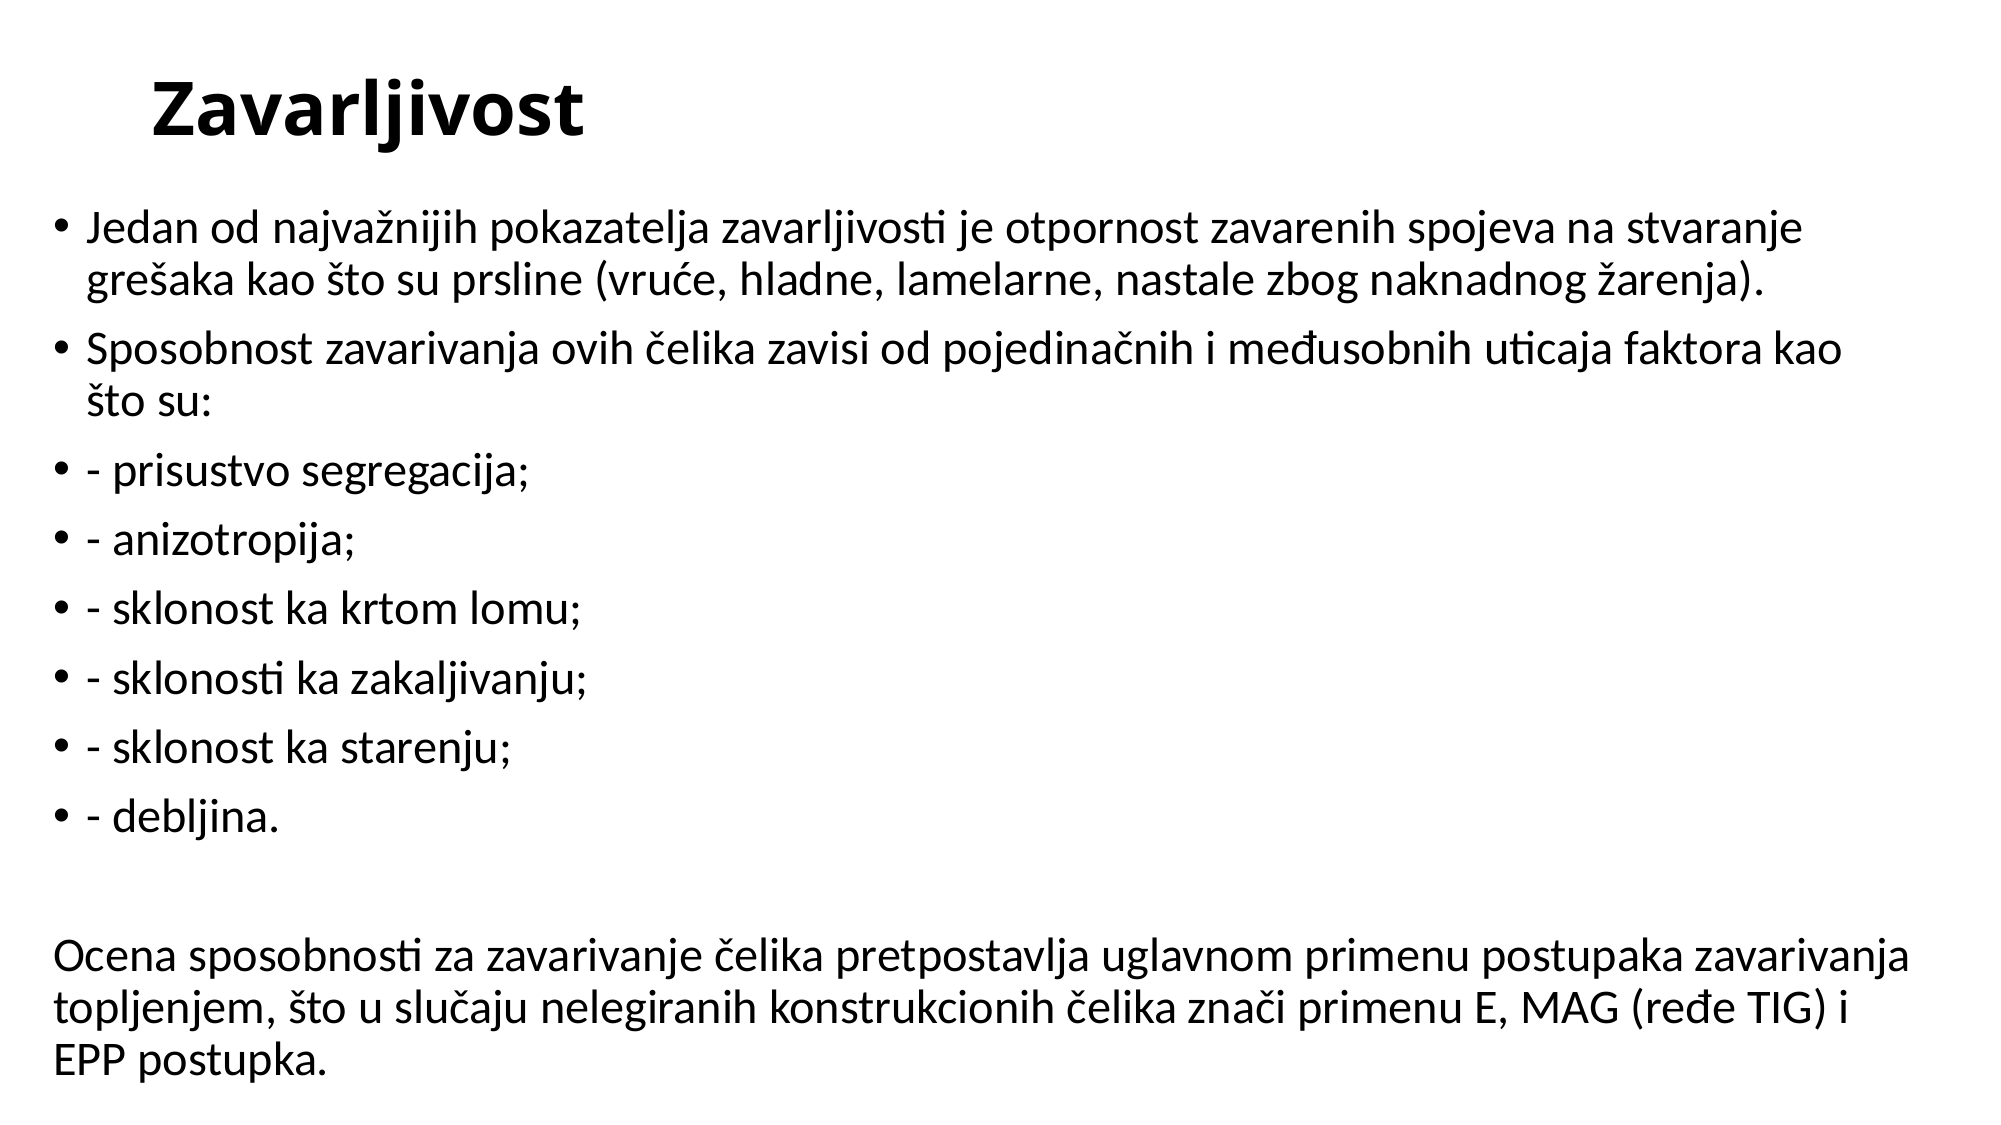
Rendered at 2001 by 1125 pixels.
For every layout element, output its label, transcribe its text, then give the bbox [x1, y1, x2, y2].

title Zavarljivost [137, 59, 612, 162]
list Jedan od najvažnijih pokazatelja zavarljivosti je otpornost zavarenih spojeva na stvaranje grešaka kao što su prsline (vruće, hladne, lamelarne, nastale zbog naknadnog žarenja). Sposobnost zavarivanja ovih čelika zavisi od pojedinačnih i međusobnih uticaja faktora kao što su: - prisustvo segregacija; - anizotropija; - sklonost ka krtom lomu; - sklonosti ka zakaljivanju; - sklonost ka starenju; - debljina. Ocena sposobnosti za zavarivanje čelika pretpostavlja uglavnom primenu postupaka zavarivanja topljenjem, što u slučaju nelegiranih konstrukcionih čelika znači primenu E, MAG (ređe TIG) i EPP postupka. [38, 194, 1931, 1102]
